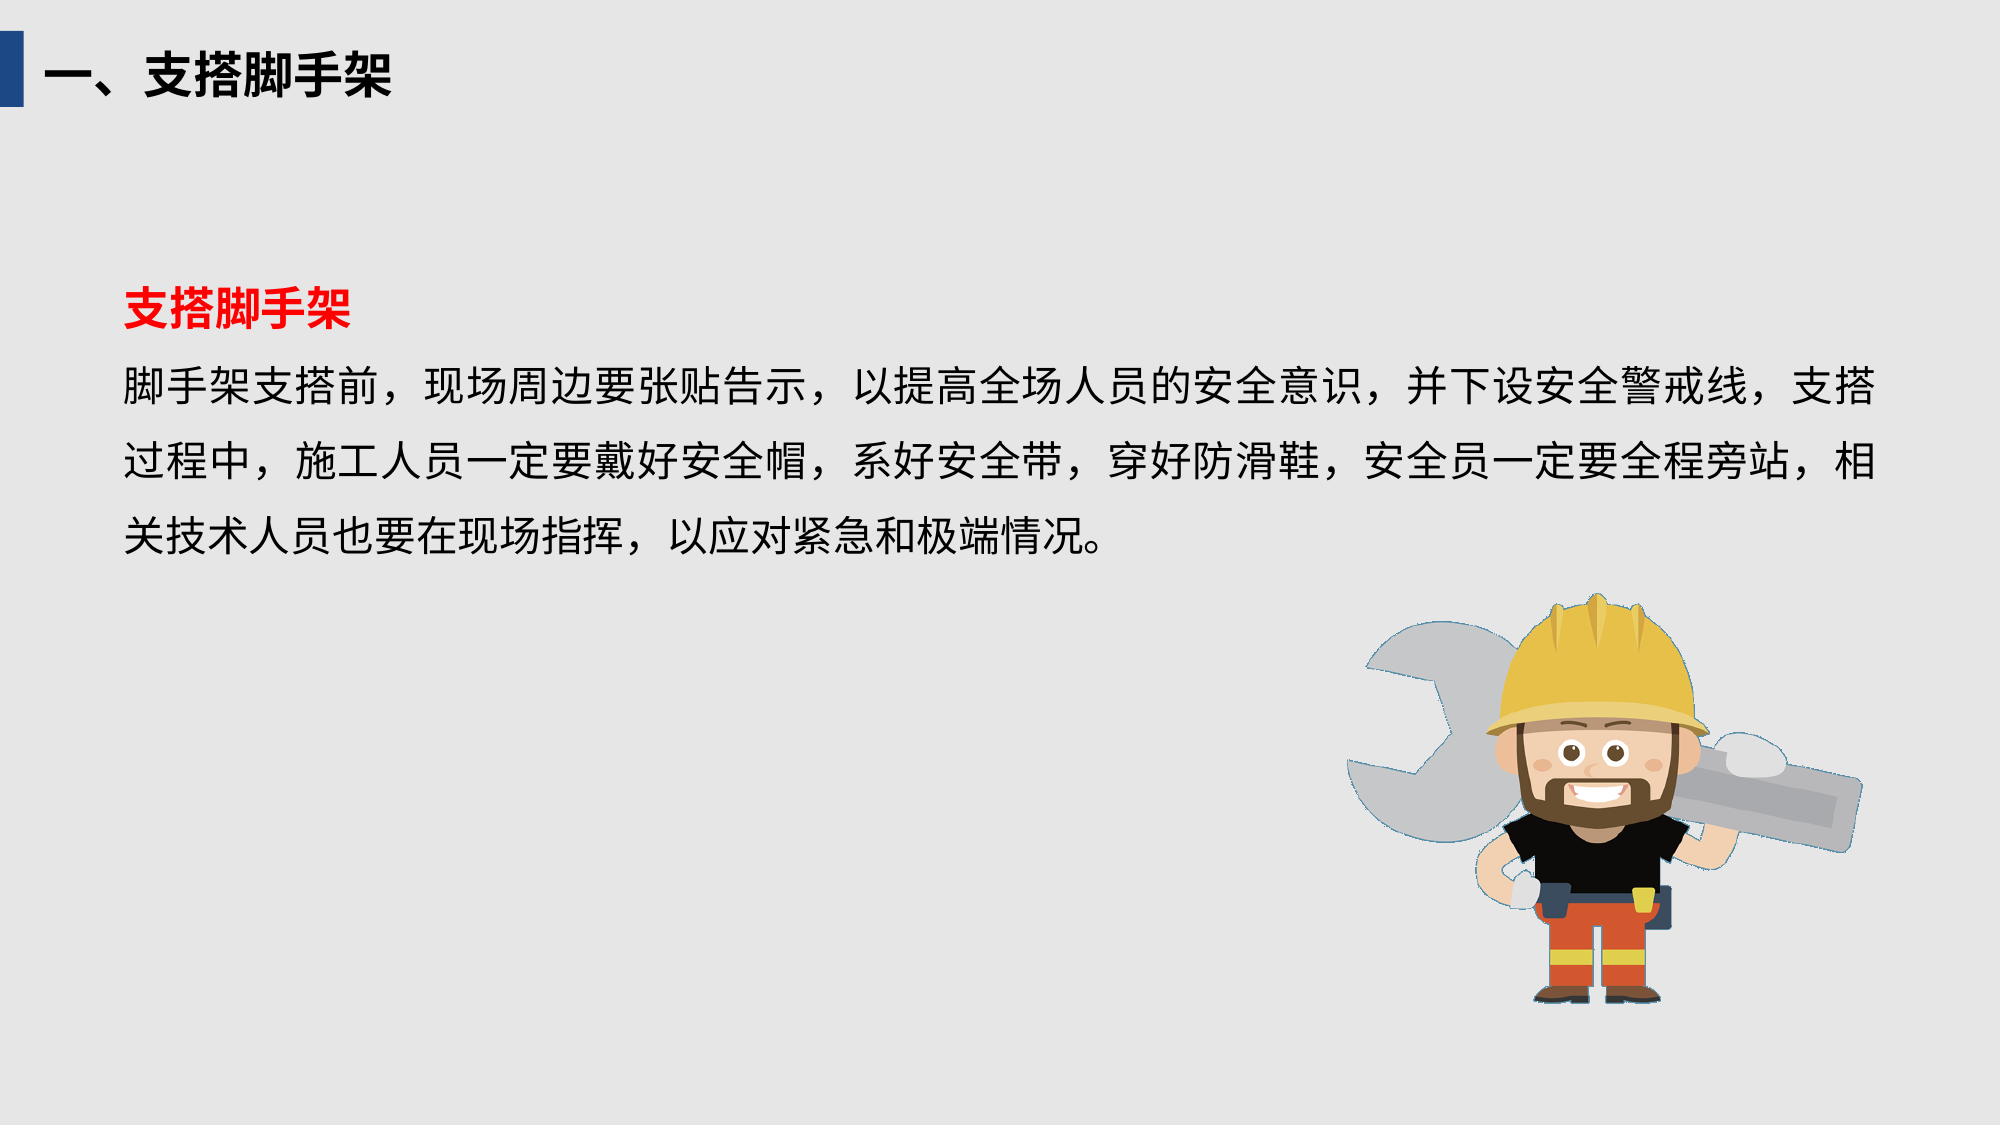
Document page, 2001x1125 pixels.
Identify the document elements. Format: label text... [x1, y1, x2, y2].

text_box [0, 30, 24, 107]
picture [1337, 552, 1871, 1006]
text_box 支搭脚手架 脚手架支搭前，现场周边要张贴告示，以提高全场人员的安全意识，并下设安全警戒线，支搭过程中，施工人员一定要戴好安全帽，系好安全带，穿好防滑鞋，安全员一定要全程旁站，相关技术人员也要在现场指挥，以应对紧急和极端情况。 [109, 244, 1891, 567]
text_box 一、支搭脚手架 [28, 36, 949, 111]
